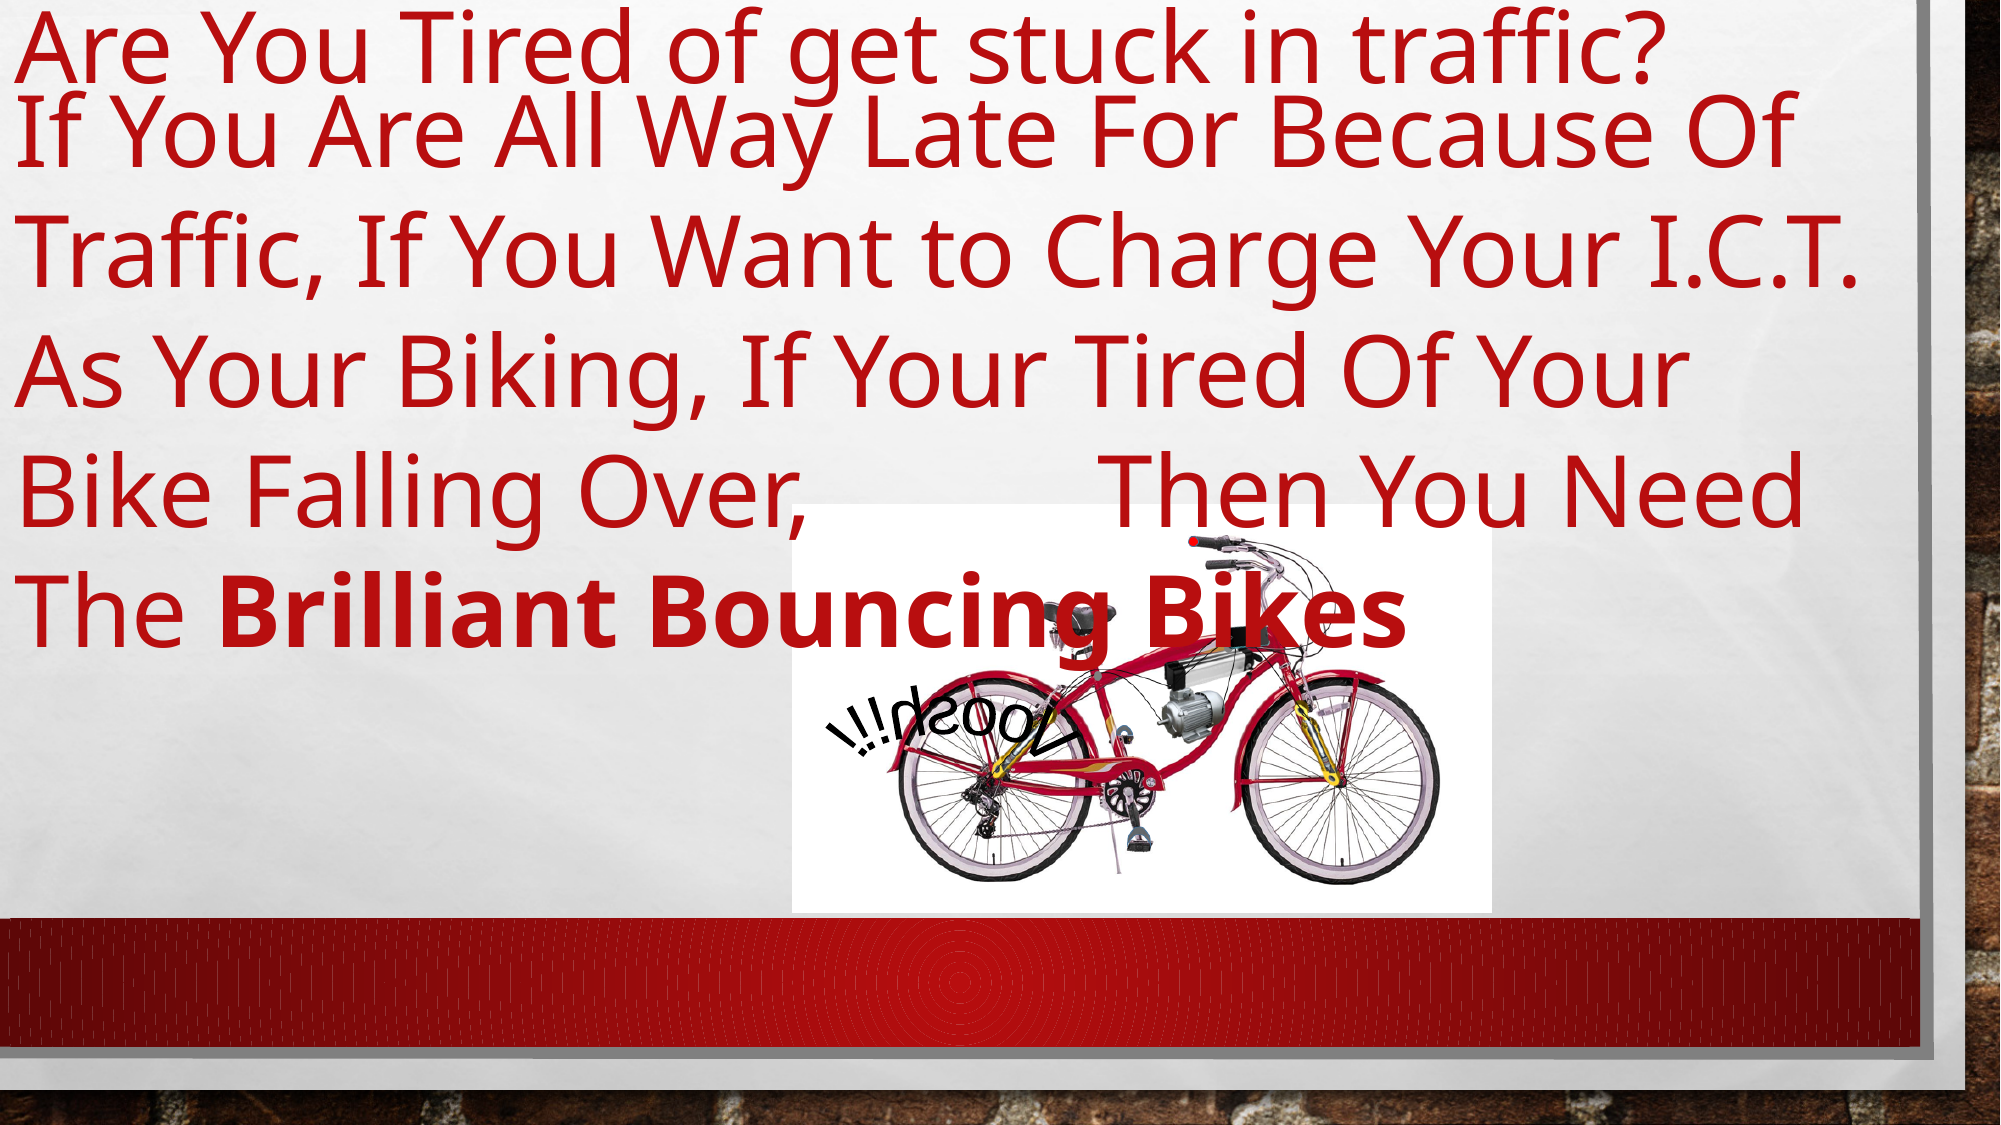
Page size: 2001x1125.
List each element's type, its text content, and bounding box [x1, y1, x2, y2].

picture [792, 504, 1492, 913]
picture [0, 0, 2000, 1125]
text_box Are You Tired of get stuck in traffic? [0, 0, 1841, 60]
text_box If You Are All Way Late For Because Of Traffic, If You Want to Charge Your I.C.T. As Your Biking, If Your Tired Of Your Bike Falling Over, Then You Need The Brilliant Bouncing Bikes [0, 60, 1906, 675]
